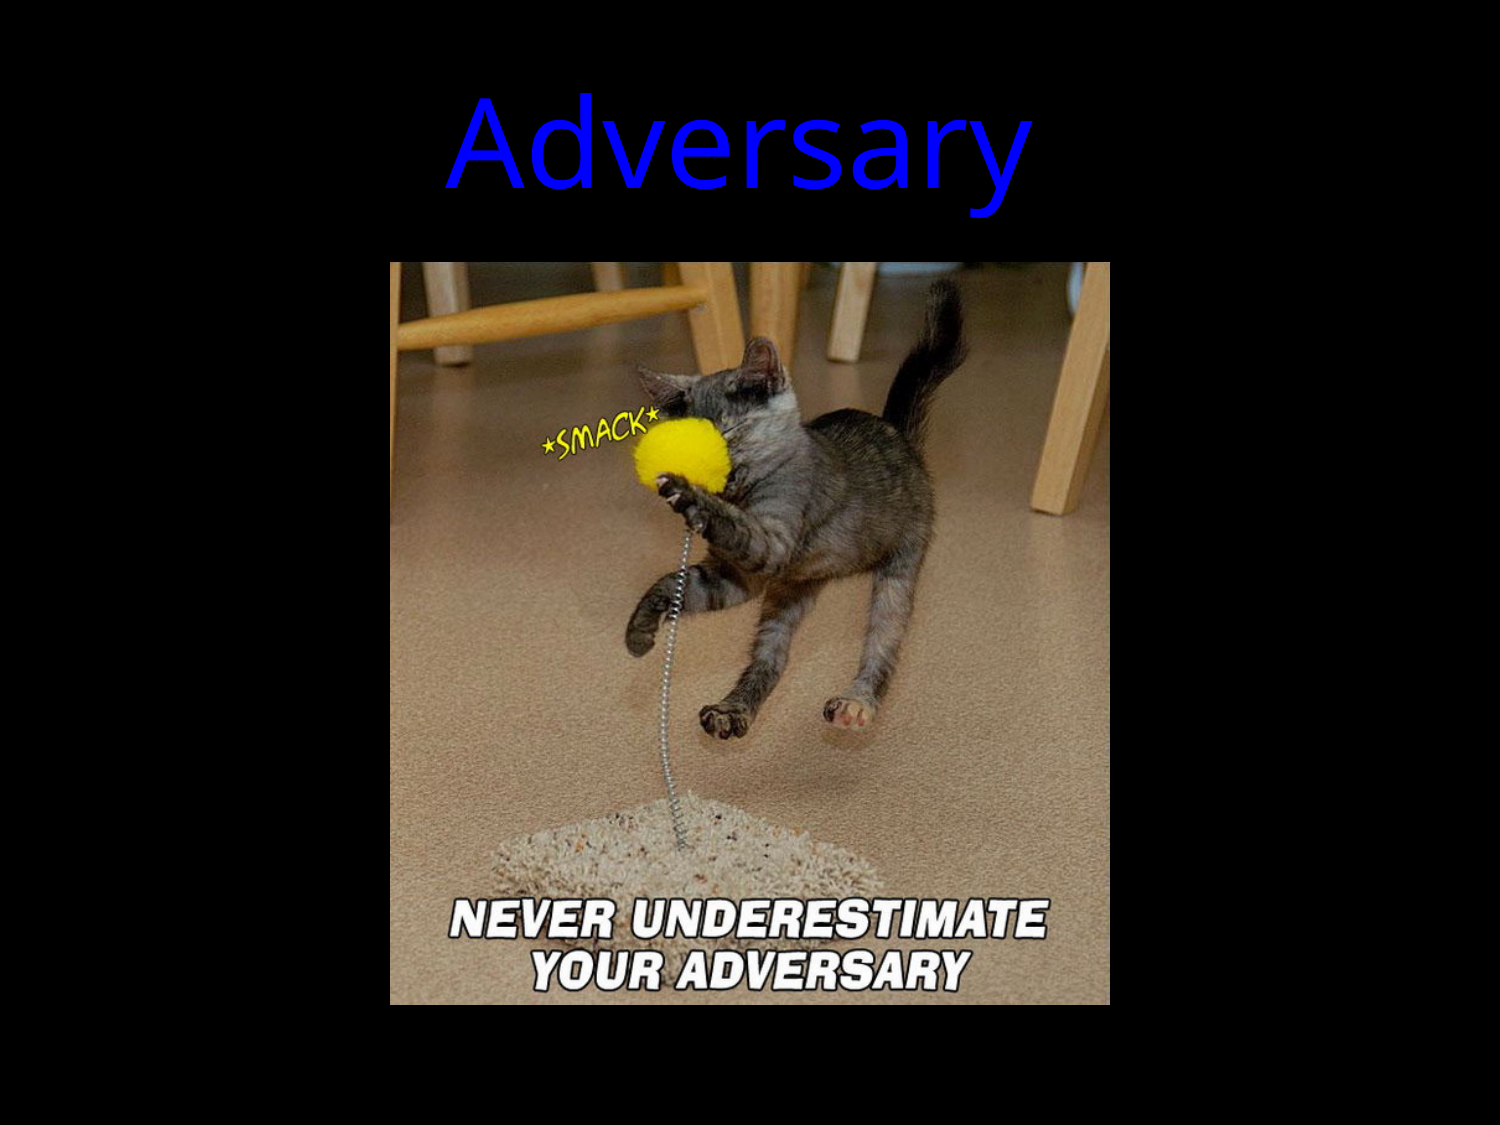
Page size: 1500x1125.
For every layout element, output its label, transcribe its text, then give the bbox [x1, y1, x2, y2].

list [74, 262, 1426, 1006]
title Adversary [75, 45, 1425, 233]
